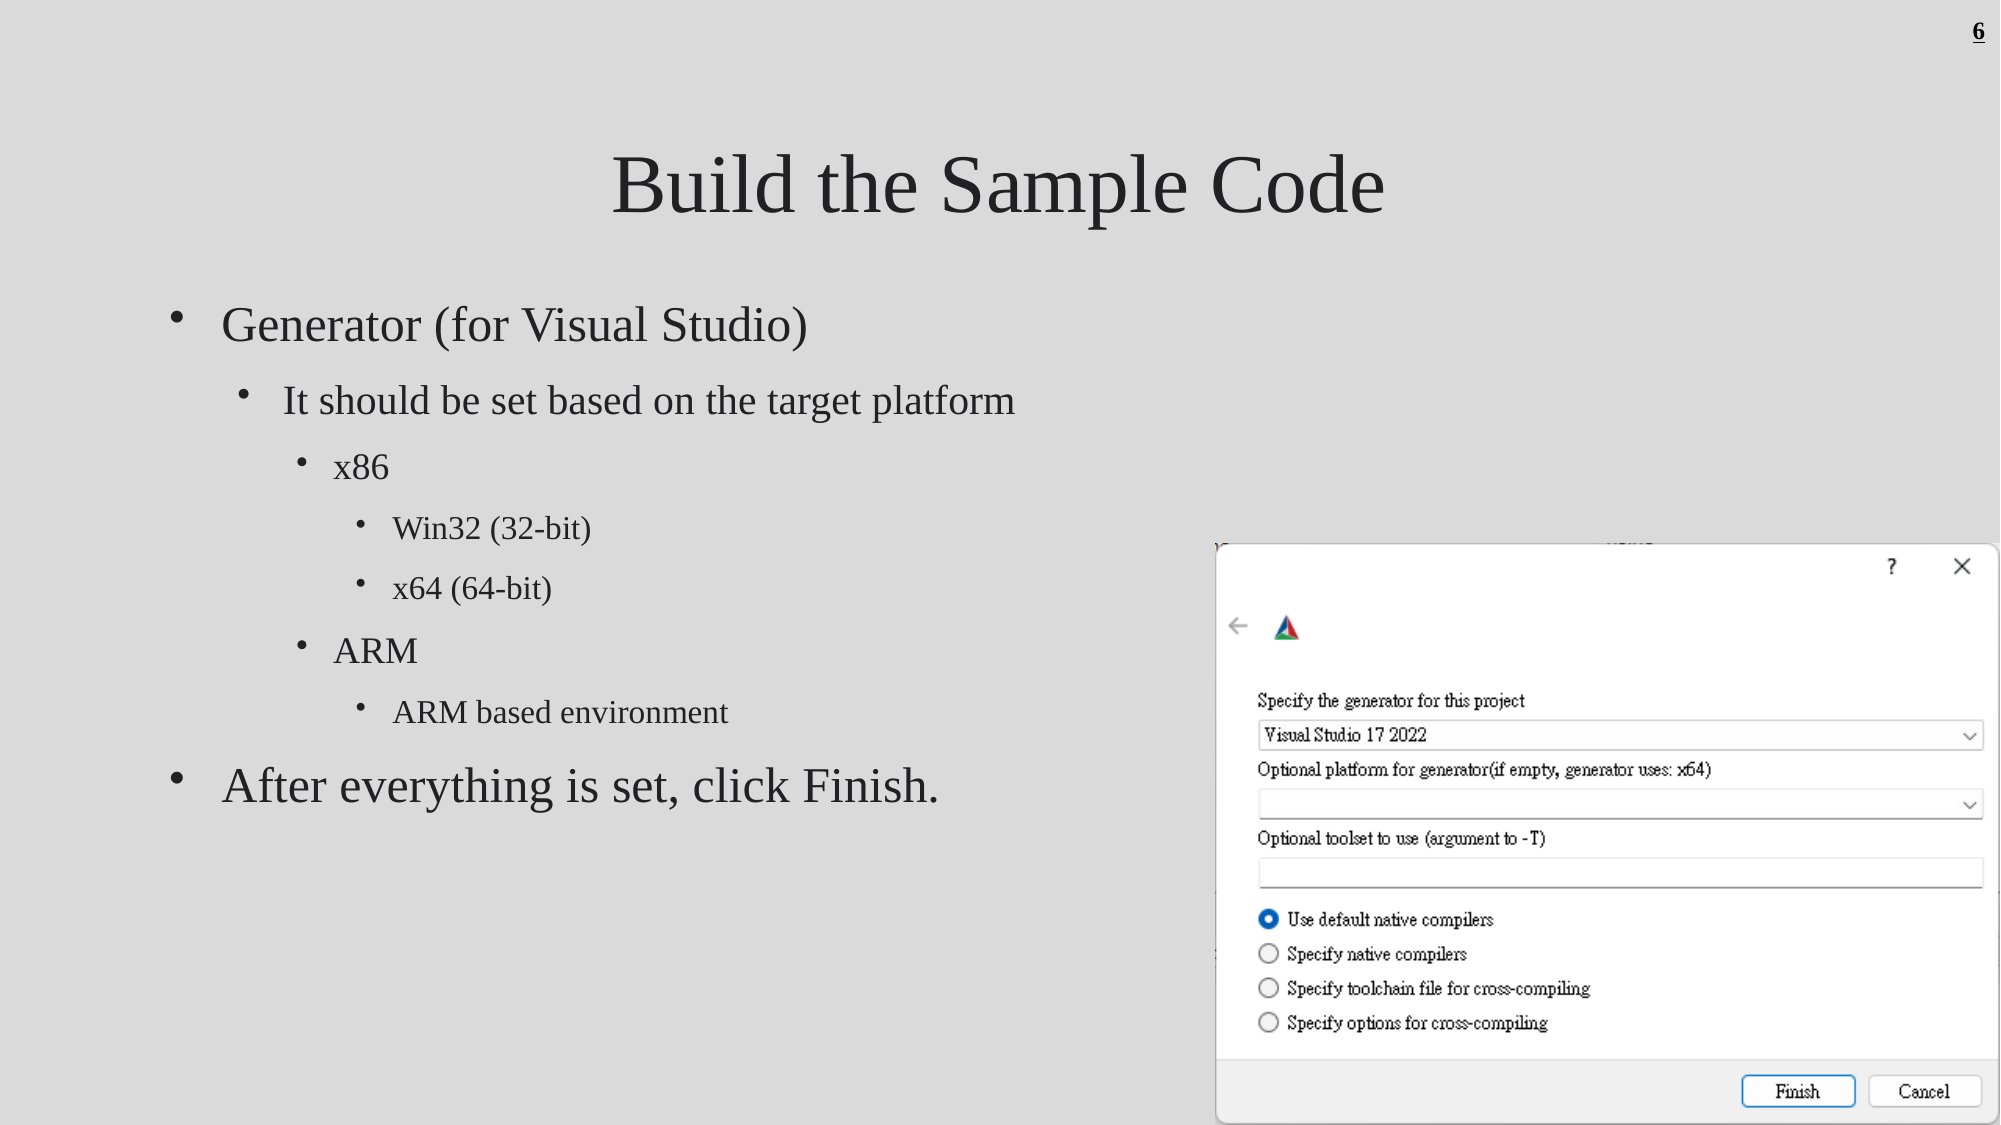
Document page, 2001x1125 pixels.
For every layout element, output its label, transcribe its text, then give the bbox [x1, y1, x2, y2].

title Build the Sample Code [149, 99, 1849, 260]
picture [1215, 543, 2000, 1125]
list Generator (for Visual Studio) It should be set based on the target platform x86 Win32 (32-bit) x64 (64-bit) ARM ARM based environment After everything is set, click Finish. [149, 284, 1849, 950]
slide_number 6 [1876, 0, 2000, 60]
